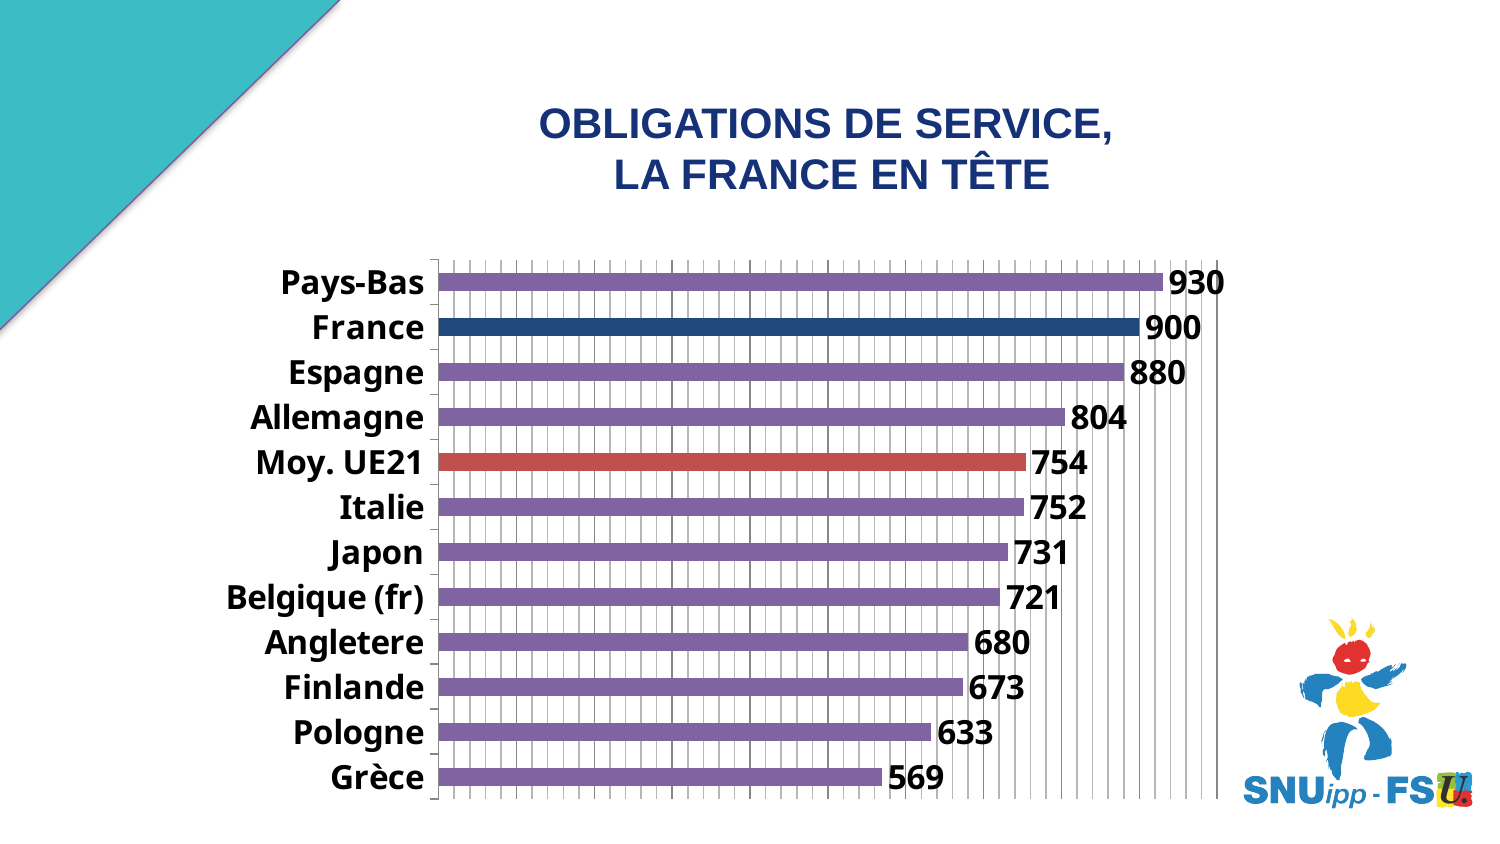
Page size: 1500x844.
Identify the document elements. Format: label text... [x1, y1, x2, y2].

title OBLIGATIONS DE SERVICE, LA FRANCE EN TÊTE [204, 87, 1448, 207]
picture [1239, 616, 1480, 811]
text_box [0, 0, 341, 331]
chart [204, 248, 1239, 811]
